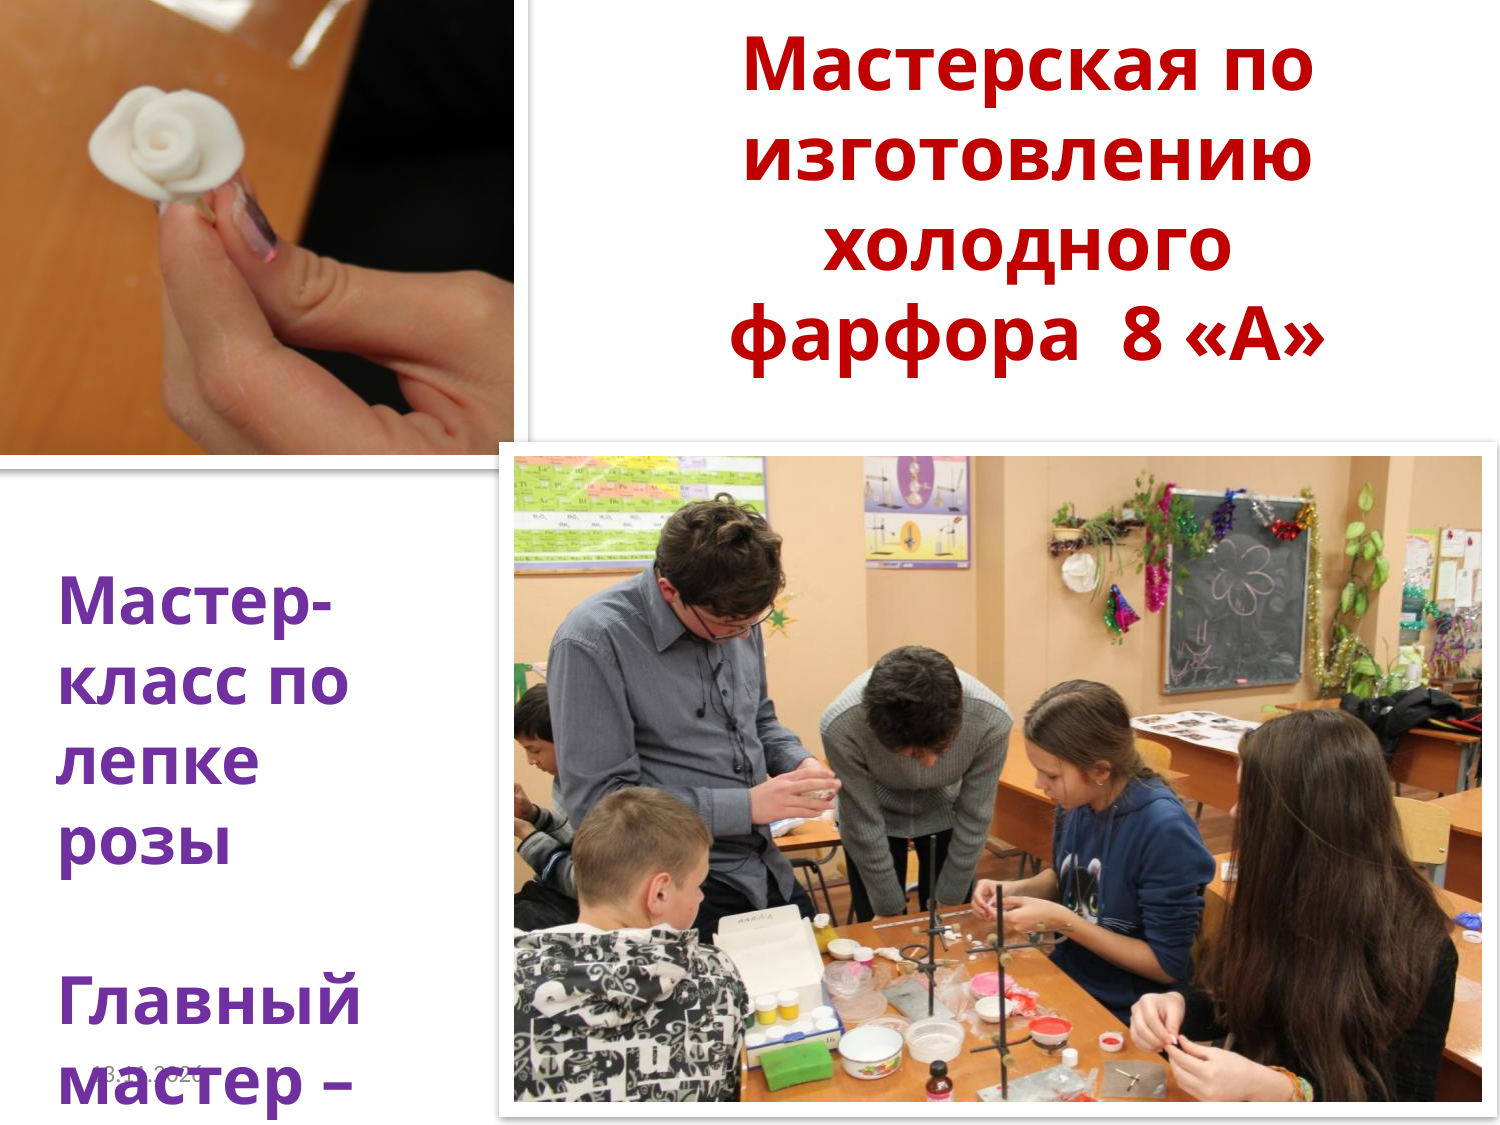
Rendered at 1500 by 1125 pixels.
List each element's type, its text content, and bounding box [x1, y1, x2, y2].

picture [0, 0, 1483, 1103]
title Мастерская по изготовлению холодного фарфора 8 «А» [643, 101, 1414, 290]
text_box Мастер-класс по лепке розы Главный мастер – Носуля Ксения [41, 550, 467, 1125]
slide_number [75, 1042, 425, 1103]
